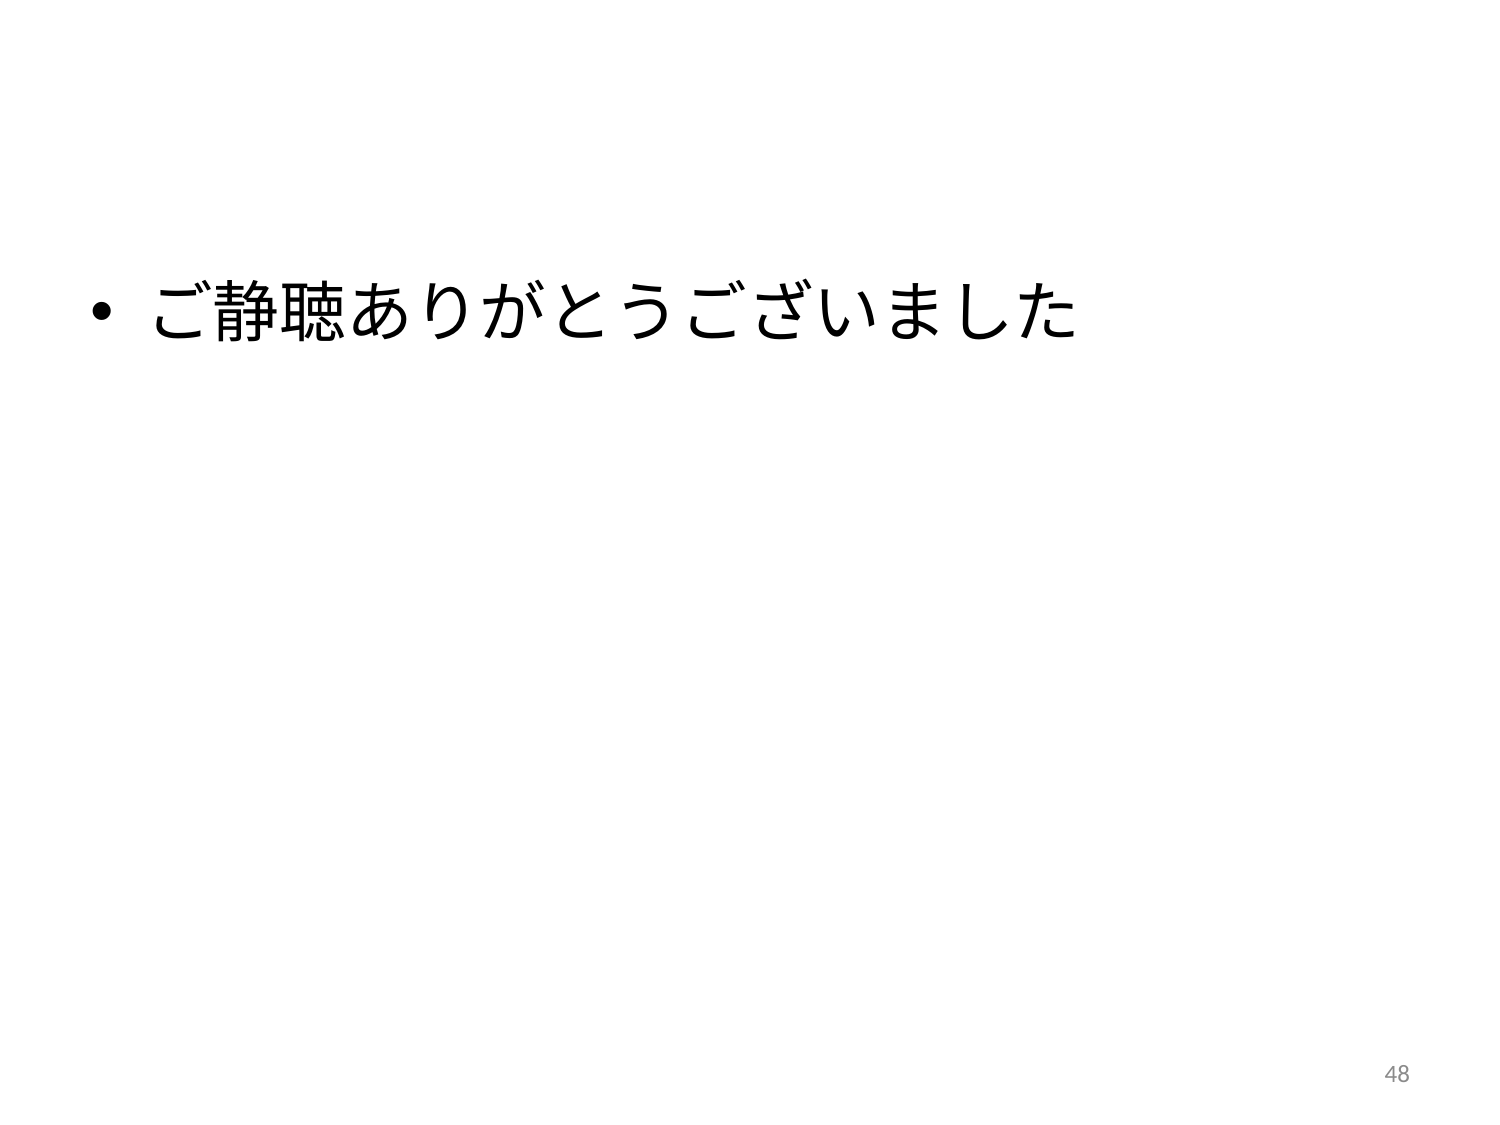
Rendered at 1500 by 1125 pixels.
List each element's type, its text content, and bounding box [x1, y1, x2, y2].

list ご静聴ありがとうございました [75, 262, 1425, 1005]
slide_number 48 [1074, 1042, 1425, 1103]
